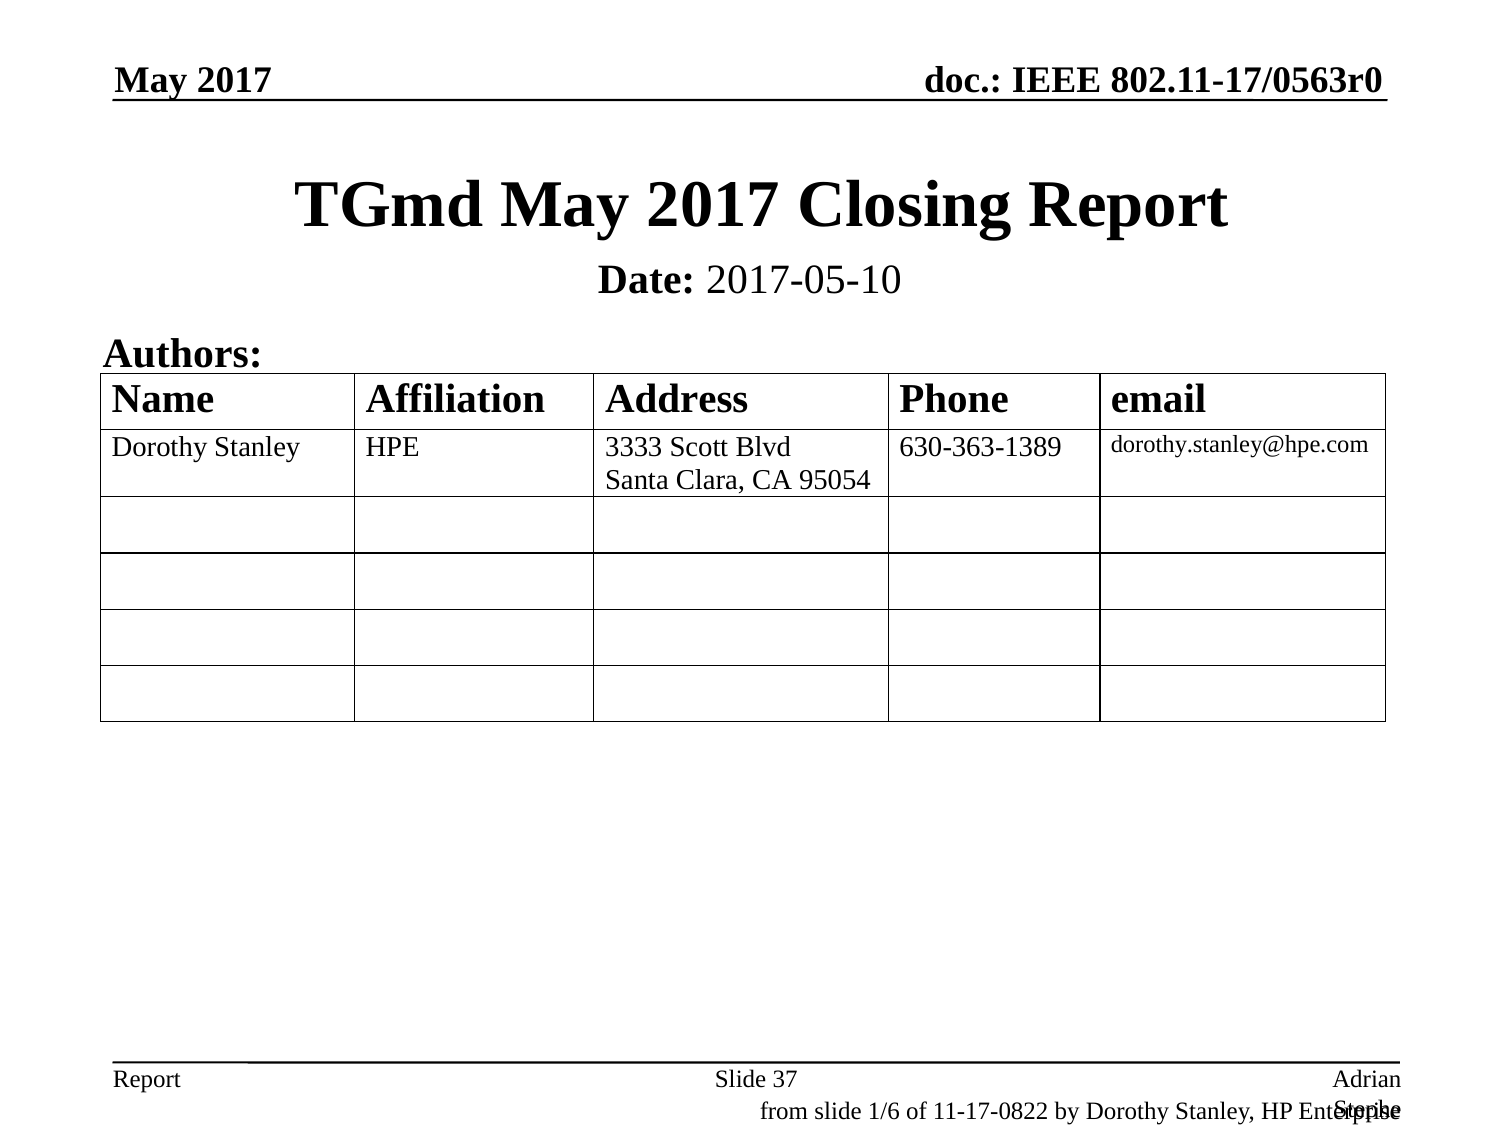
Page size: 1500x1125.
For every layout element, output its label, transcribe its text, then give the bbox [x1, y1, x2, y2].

slide_number Slide 37 [711, 1061, 801, 1087]
text_box Authors: [87, 318, 325, 371]
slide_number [114, 54, 374, 101]
title TGmd May 2017 Closing Report [112, 112, 1413, 288]
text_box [85, 372, 1415, 784]
text_box from slide 1/6 of 11-17-0822 by Dorothy Stanley, HP Enterprise [343, 1087, 1417, 1125]
list Date: 2017-05-10 [112, 249, 1388, 313]
footer Adrian Stephens, Intel Corporation [1324, 1061, 1402, 1087]
